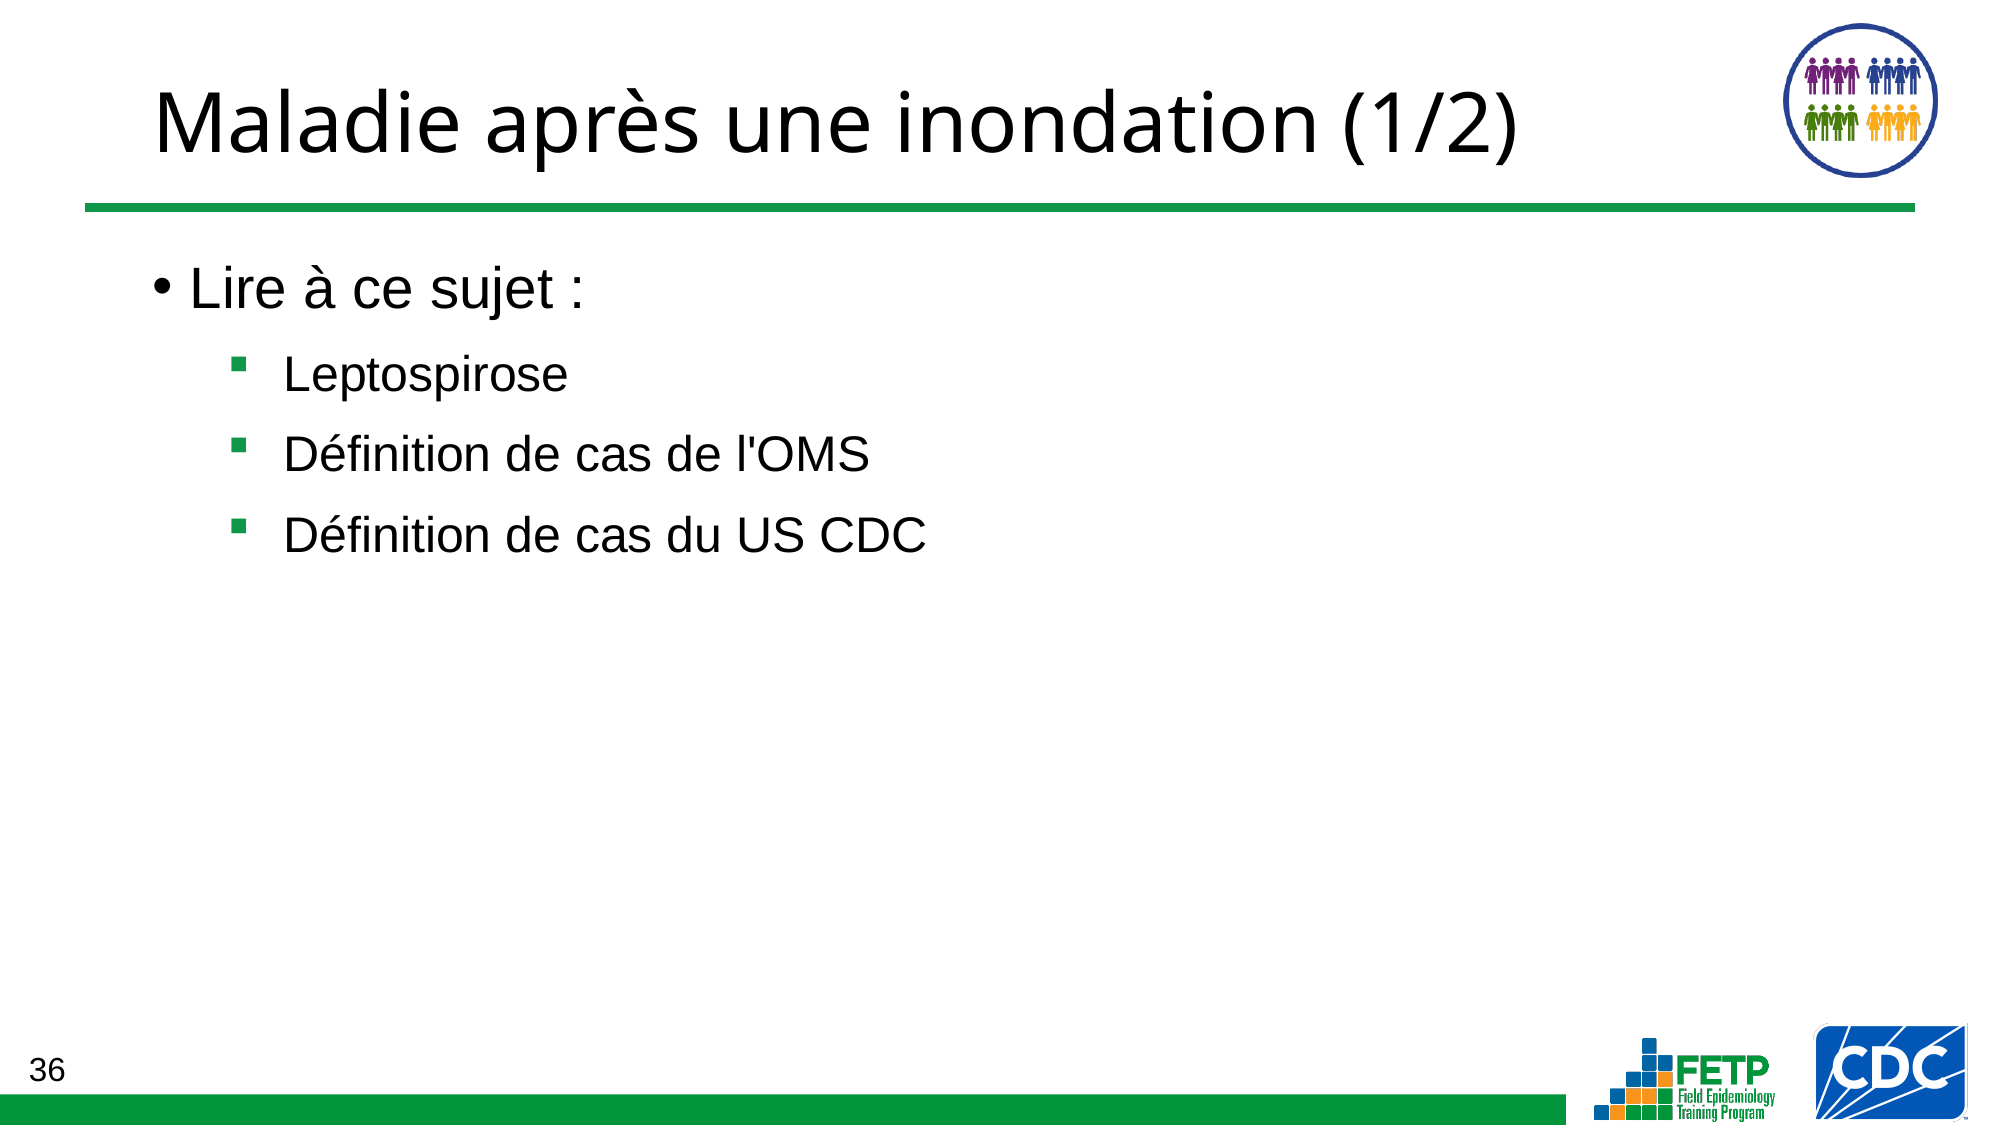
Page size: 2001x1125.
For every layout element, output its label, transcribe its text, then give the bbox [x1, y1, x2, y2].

list Lire à ce sujet : Leptospirose Définition de cas de l'OMS Définition de cas du US CDC [137, 242, 1863, 1004]
picture [1594, 1038, 1775, 1122]
picture [1783, 23, 1938, 178]
title Maladie après une inondation (1/2) [137, 73, 1738, 205]
picture [1813, 1023, 1968, 1122]
